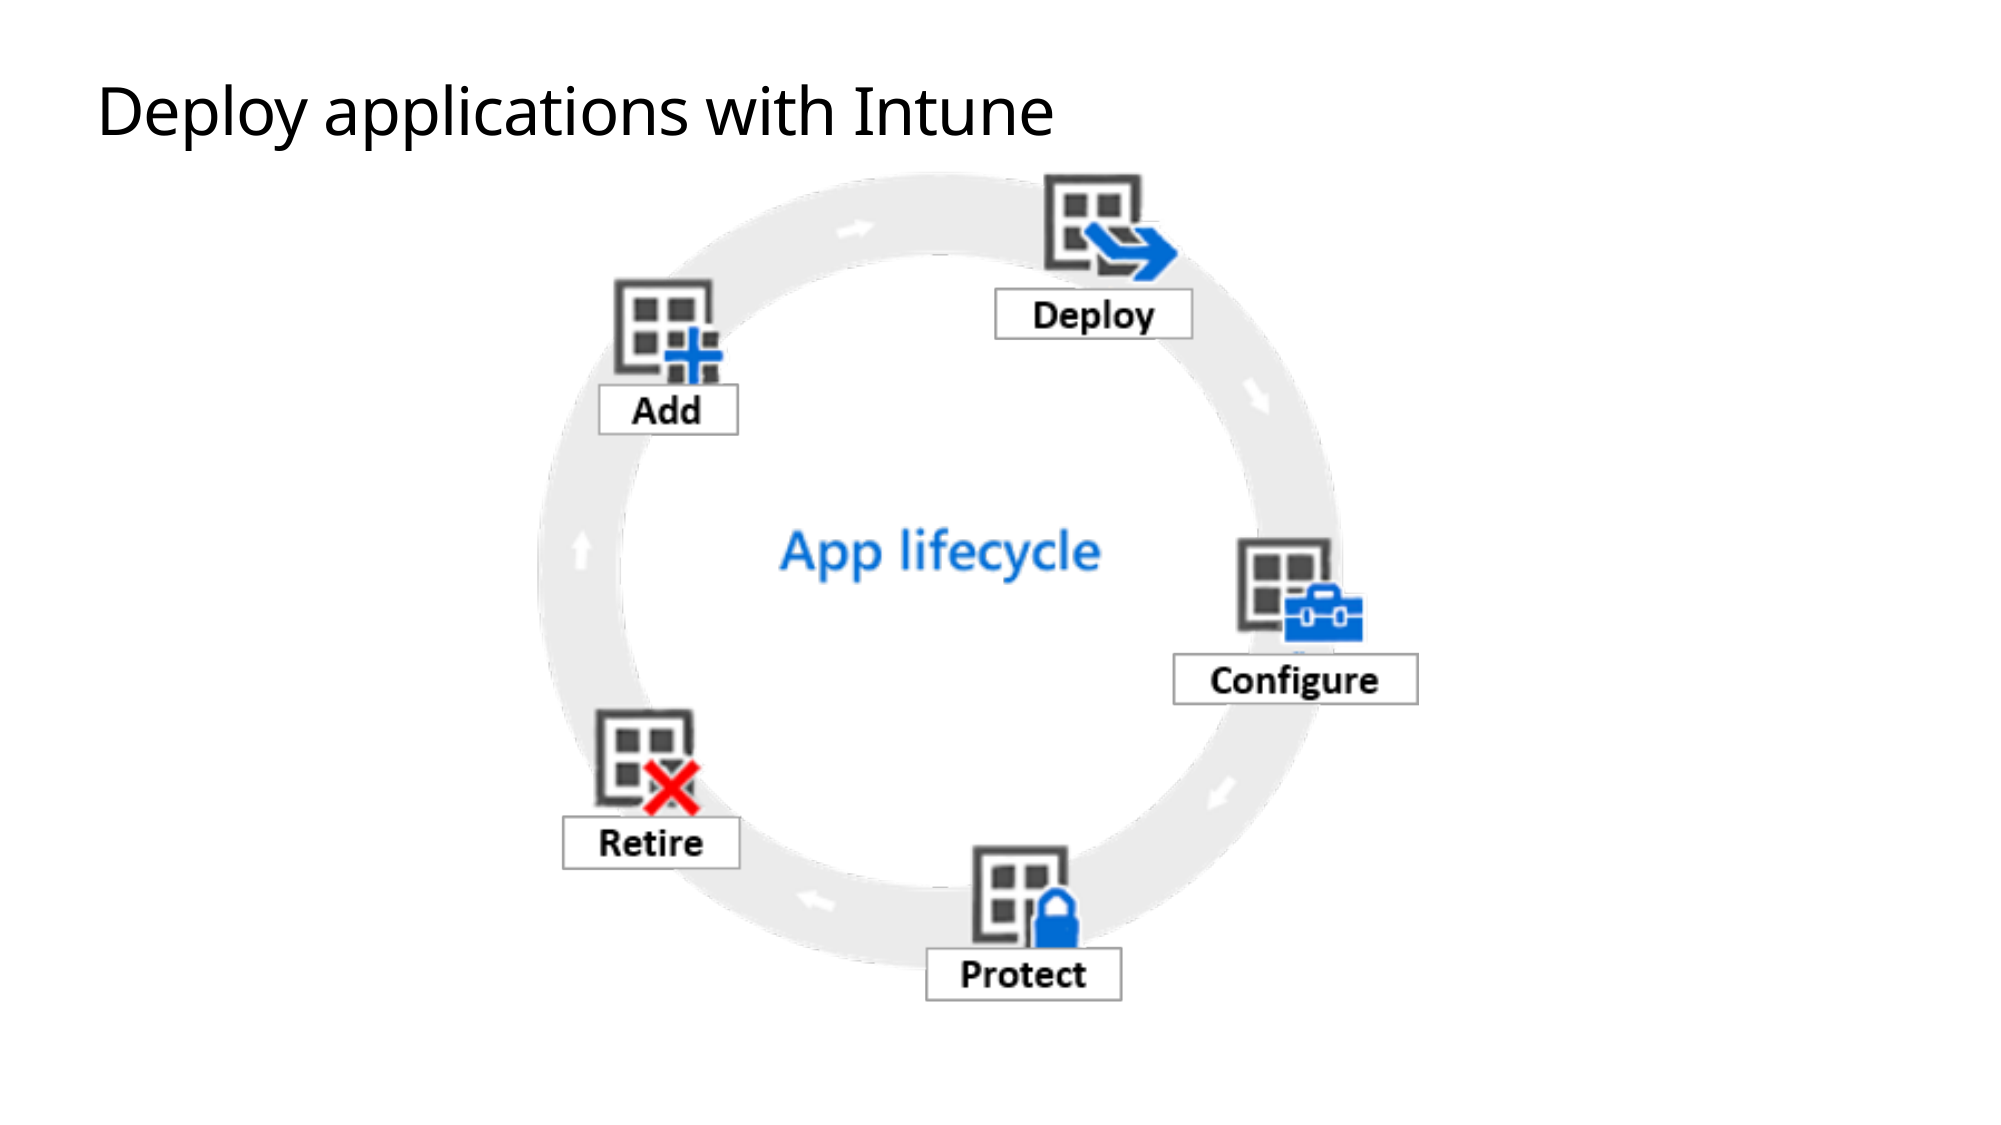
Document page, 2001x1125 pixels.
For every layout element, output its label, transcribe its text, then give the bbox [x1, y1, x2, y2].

picture [494, 124, 1419, 1027]
title Deploy applications with Intune [96, 53, 1904, 145]
